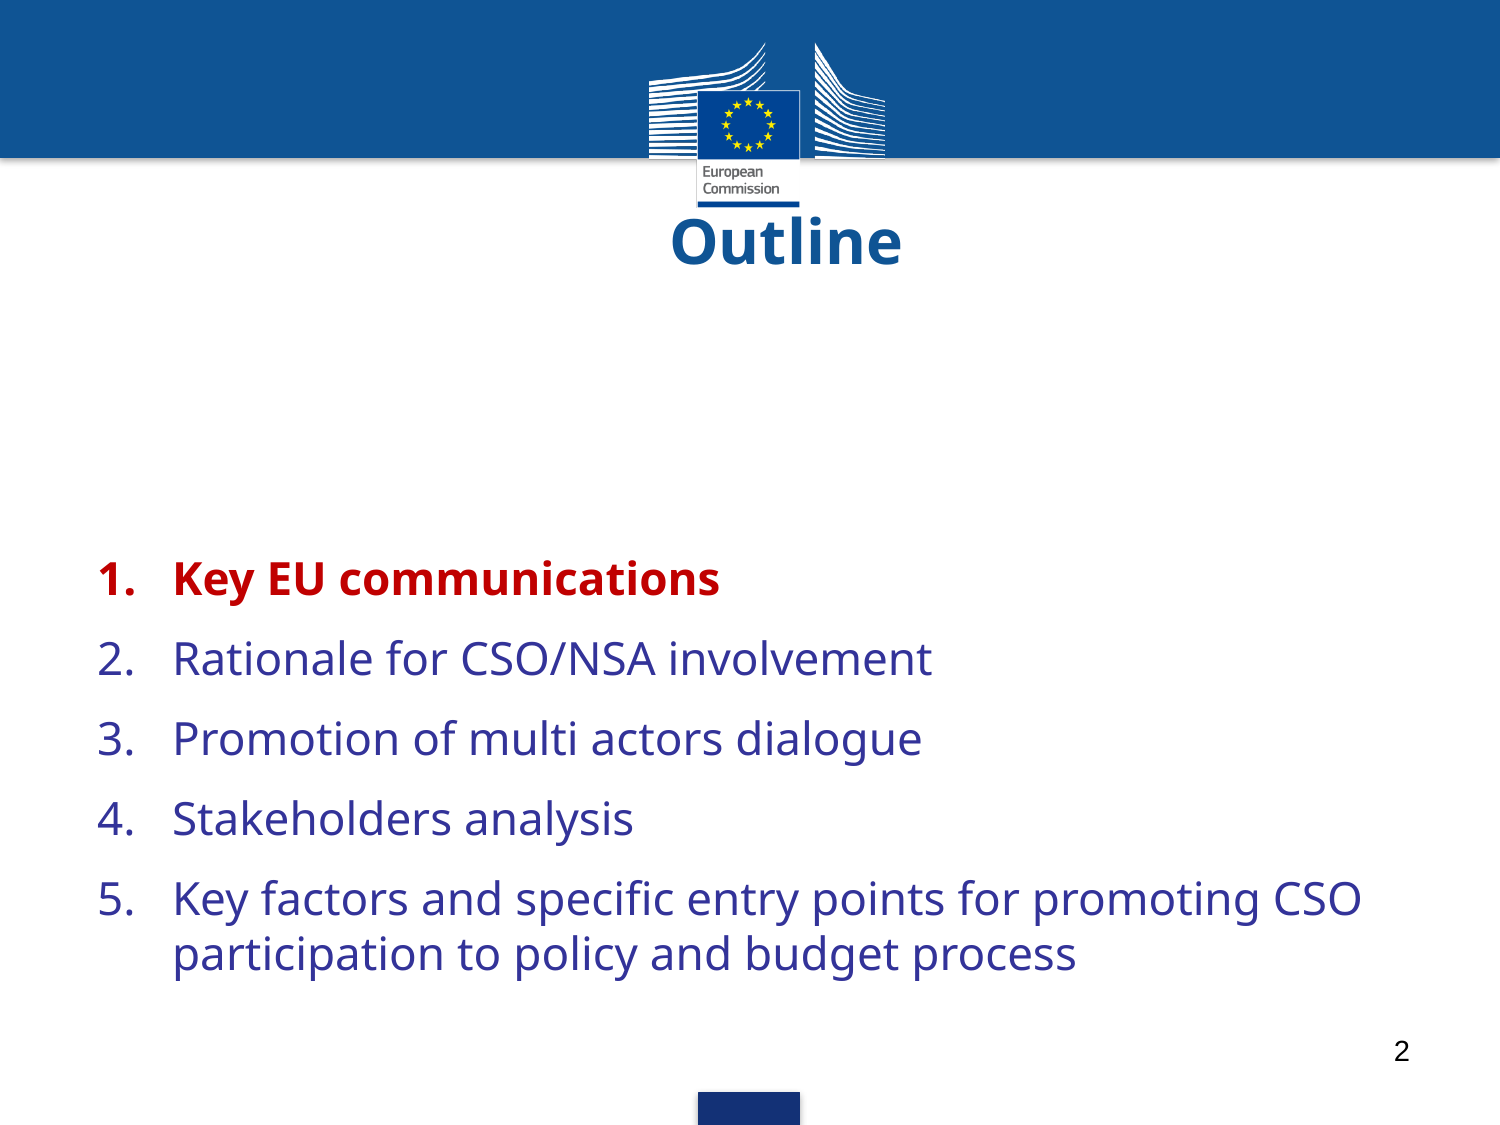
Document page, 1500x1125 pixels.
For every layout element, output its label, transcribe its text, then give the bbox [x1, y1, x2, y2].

title Outline [81, 175, 1433, 302]
list Key EU communications Rationale for CSO/NSA involvement Promotion of multi actors dialogue Stakeholders analysis Key factors and specific entry points for promoting CSO participation to policy and budget process [81, 302, 1433, 1083]
slide_number 2 [1074, 1024, 1426, 1103]
picture [649, 42, 885, 175]
